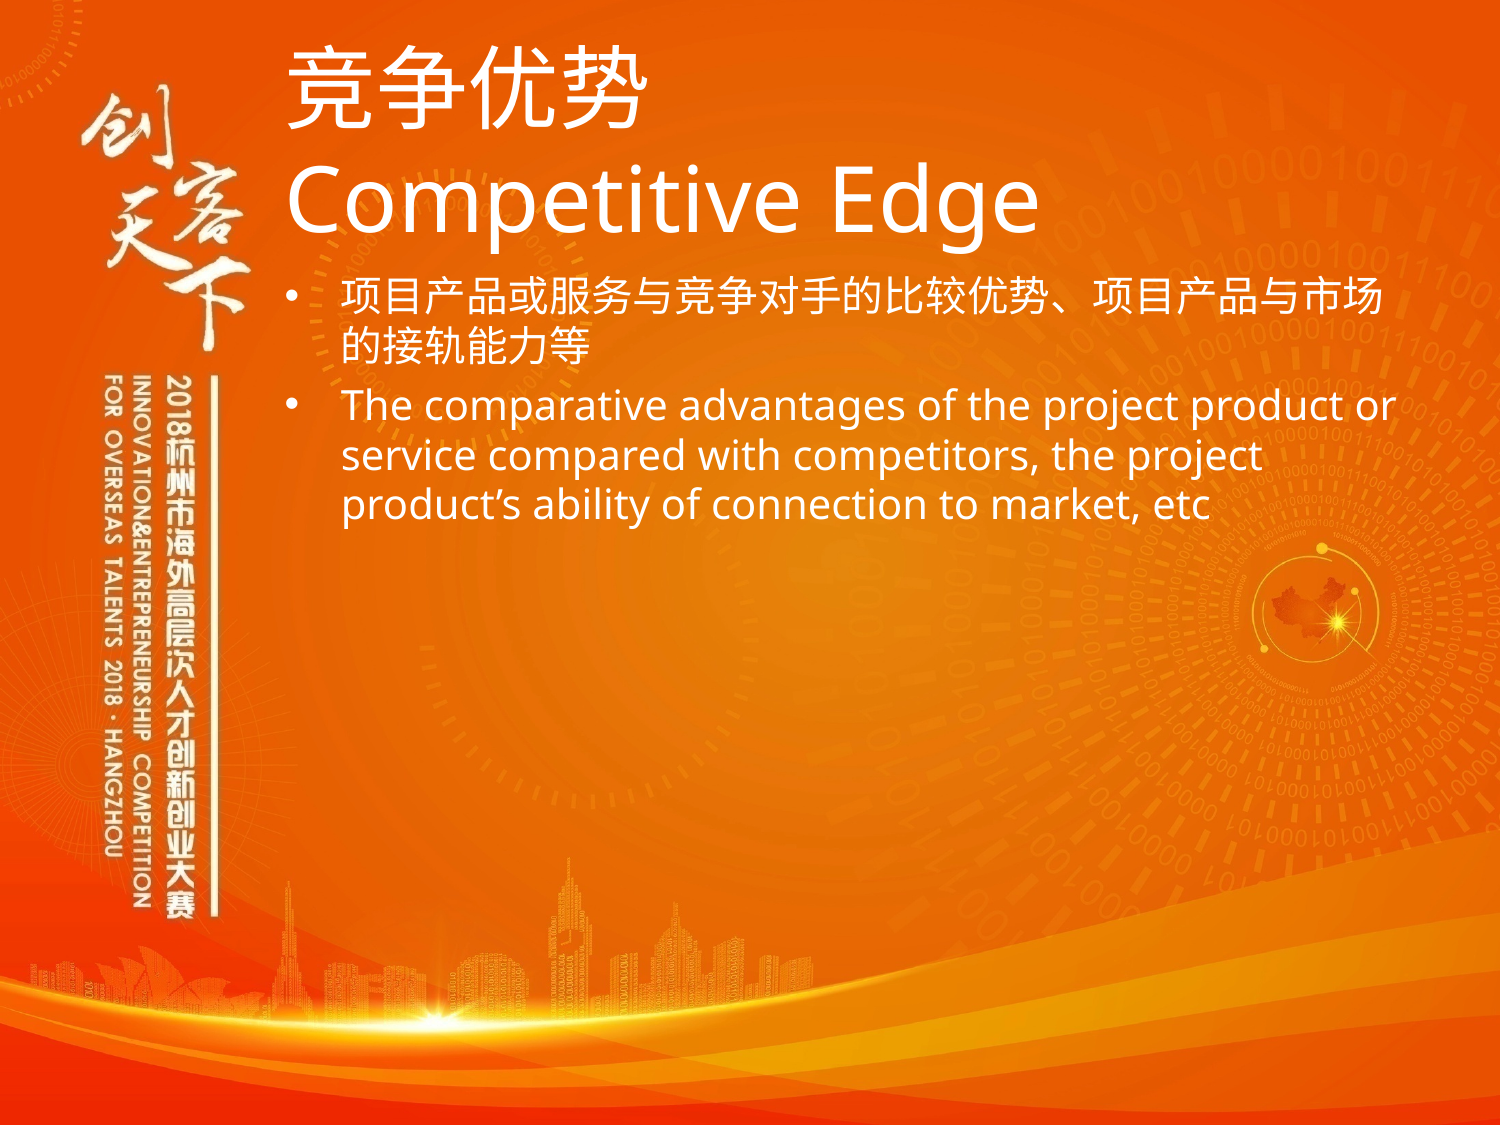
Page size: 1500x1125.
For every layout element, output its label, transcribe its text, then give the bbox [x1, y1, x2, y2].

list 项目产品或服务与竞争对手的比较优势、项目产品与市场的接轨能力等 The comparative advantages of the project product or service compared with competitors, the project product’s ability of connection to market, etc [269, 262, 1426, 1006]
title 竞争优势 Competitive Edge [269, 46, 1426, 235]
picture [0, 0, 1500, 1125]
